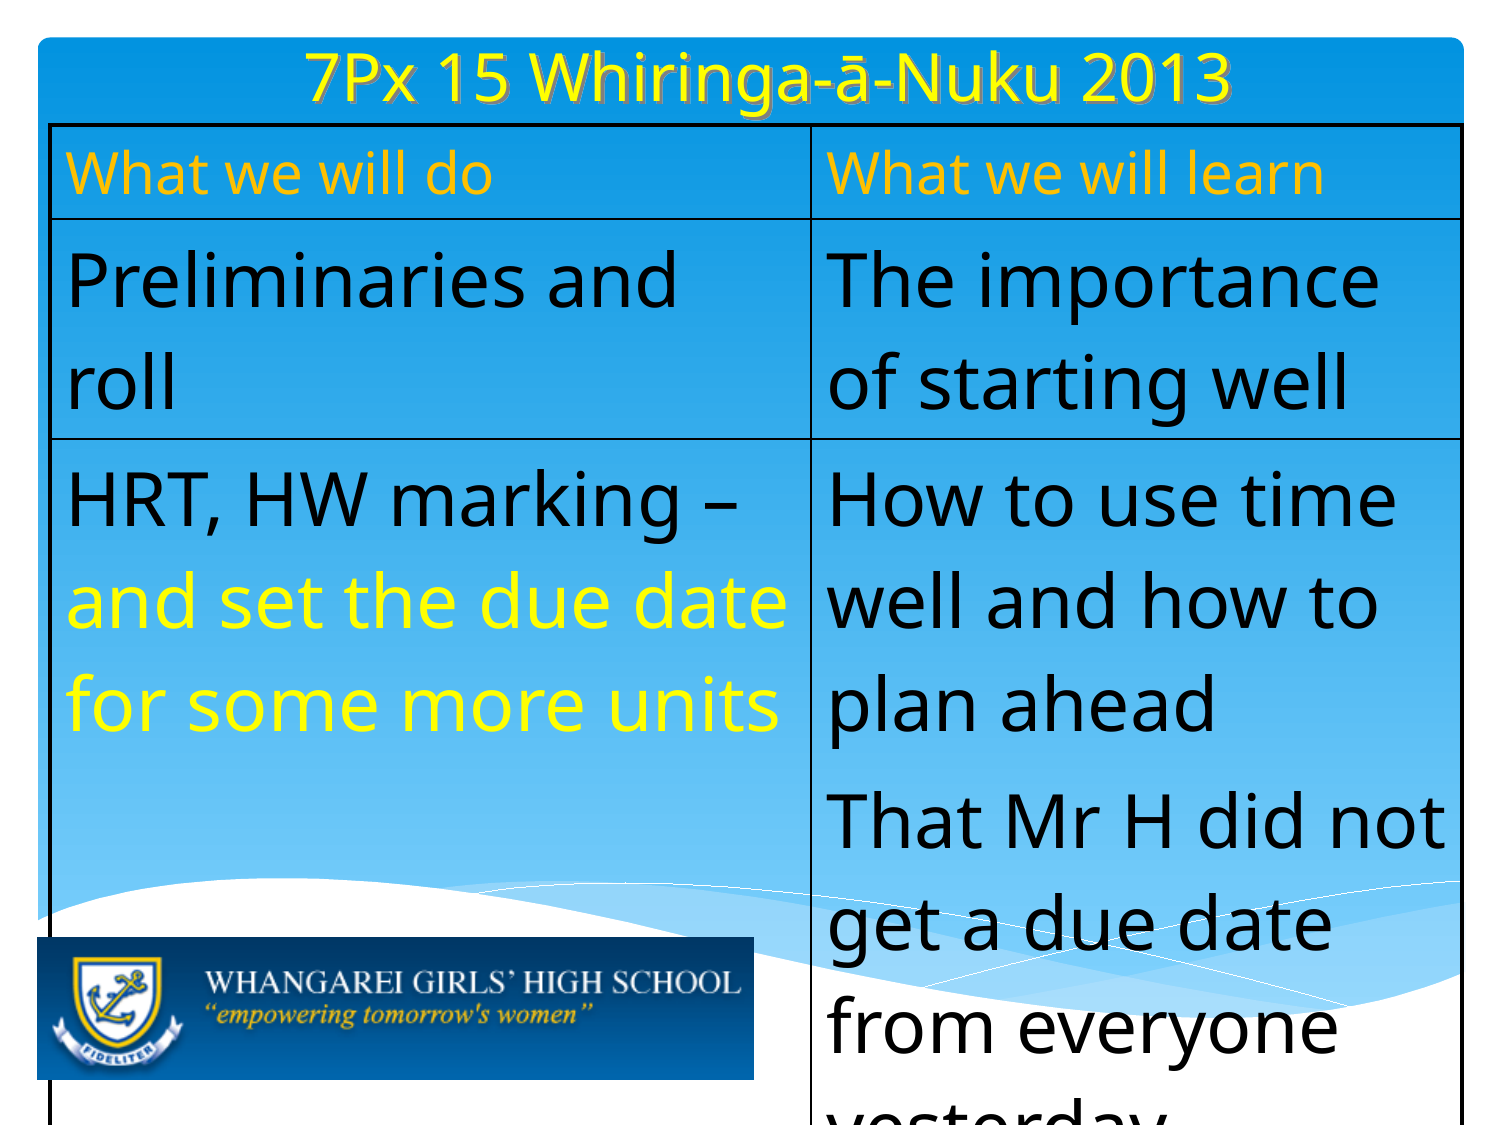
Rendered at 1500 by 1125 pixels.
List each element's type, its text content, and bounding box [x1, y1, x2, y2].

table_cell How to use time well and how to plan ahead That Mr H did not get a due date from everyone yesterday. [812, 440, 1460, 1125]
table_cell The importance of starting well [812, 220, 1460, 438]
table_cell Preliminaries and roll [52, 220, 810, 438]
picture [37, 937, 754, 1080]
table_header What we will do [52, 127, 810, 218]
table_header What we will learn [812, 127, 1460, 218]
table_cell HRT, HW marking – and set the due date for some more units [52, 440, 810, 1125]
text_box 7Px 15 Whiringa-ā-Nuku 2013 [162, 24, 1375, 123]
